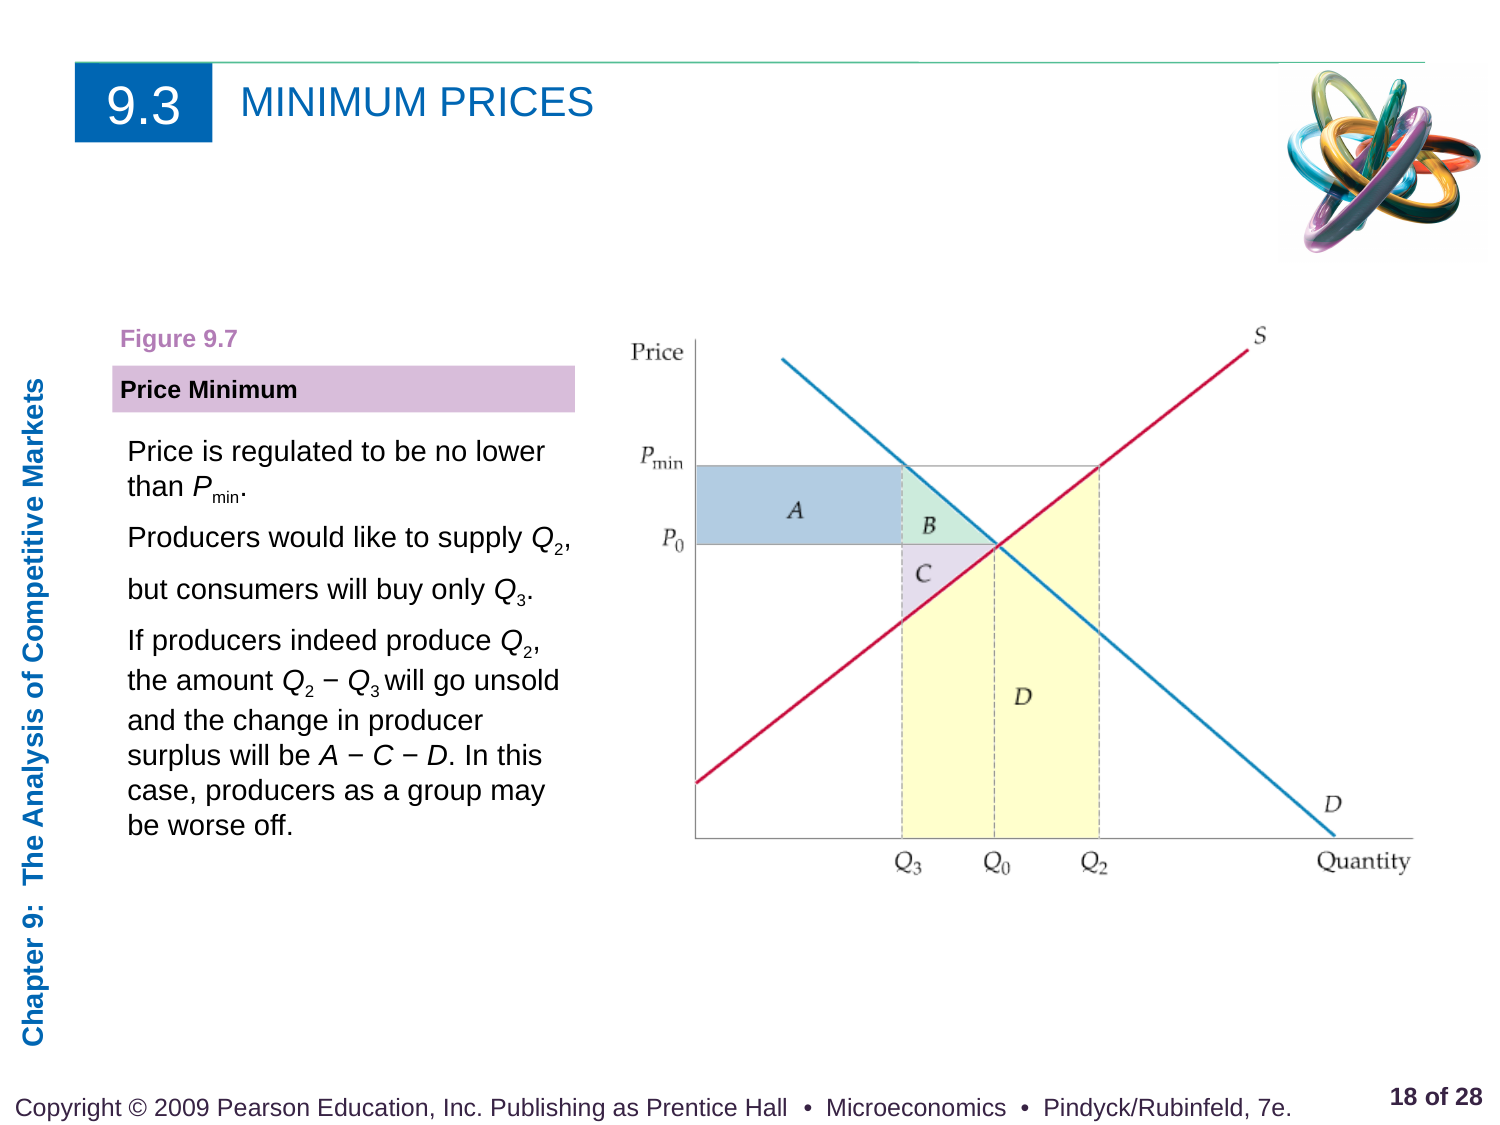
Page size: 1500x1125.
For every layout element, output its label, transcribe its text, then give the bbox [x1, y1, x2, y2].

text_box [74, 62, 1279, 143]
text_box Figure 9.7 [112, 312, 288, 363]
text_box Price is regulated to be no lower than Pmin. Producers would like to supply Q2, but consumers will buy only Q3. If producers indeed produce Q2, the amount Q2 − Q3 will go unsold and the change in producer surplus will be A − C − D. In this case, producers as a group may be worse off. [112, 425, 588, 988]
picture [1278, 63, 1488, 263]
text_box Price Minimum [112, 365, 575, 413]
picture [612, 312, 1432, 896]
